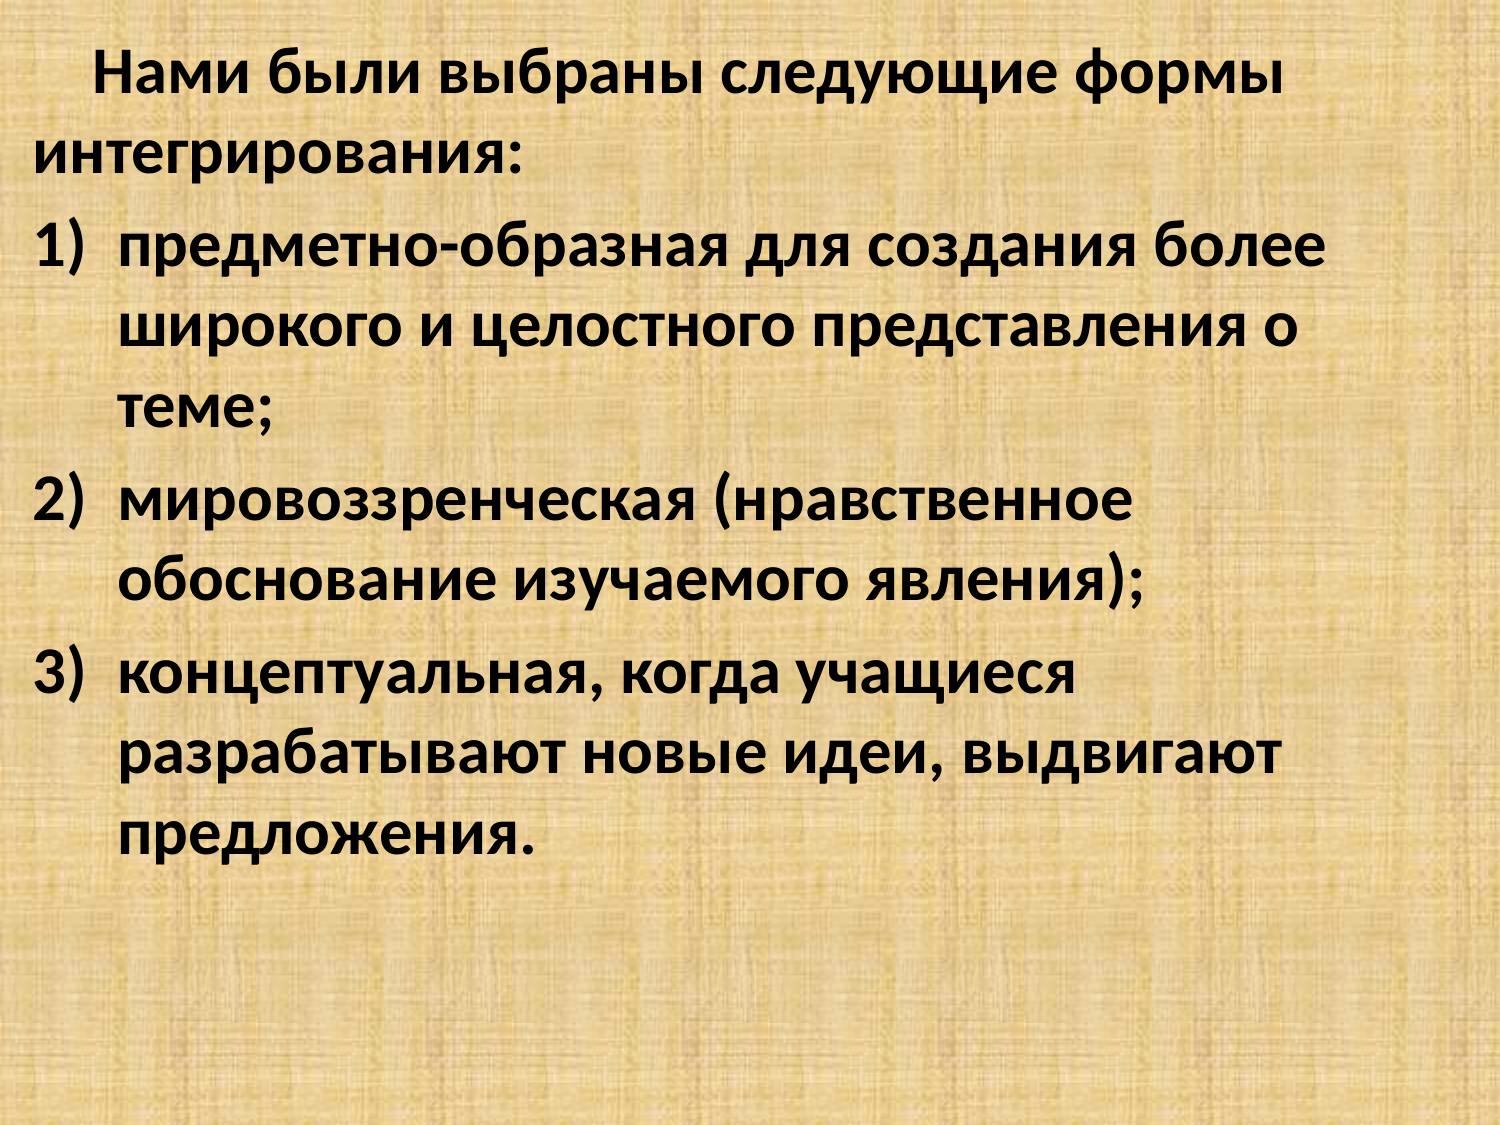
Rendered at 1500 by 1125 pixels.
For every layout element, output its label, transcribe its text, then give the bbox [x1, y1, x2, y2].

picture [0, 0, 1500, 1125]
list Нами были выбраны следующие формы интегрирования: предметно-образная для создания более широкого и целостного представления о теме; мировоззренческая (нравственное обоснование изучаемого явления); концептуальная, когда учащиеся разрабатывают новые идеи, выдвигают предложения. [17, 19, 1483, 1118]
